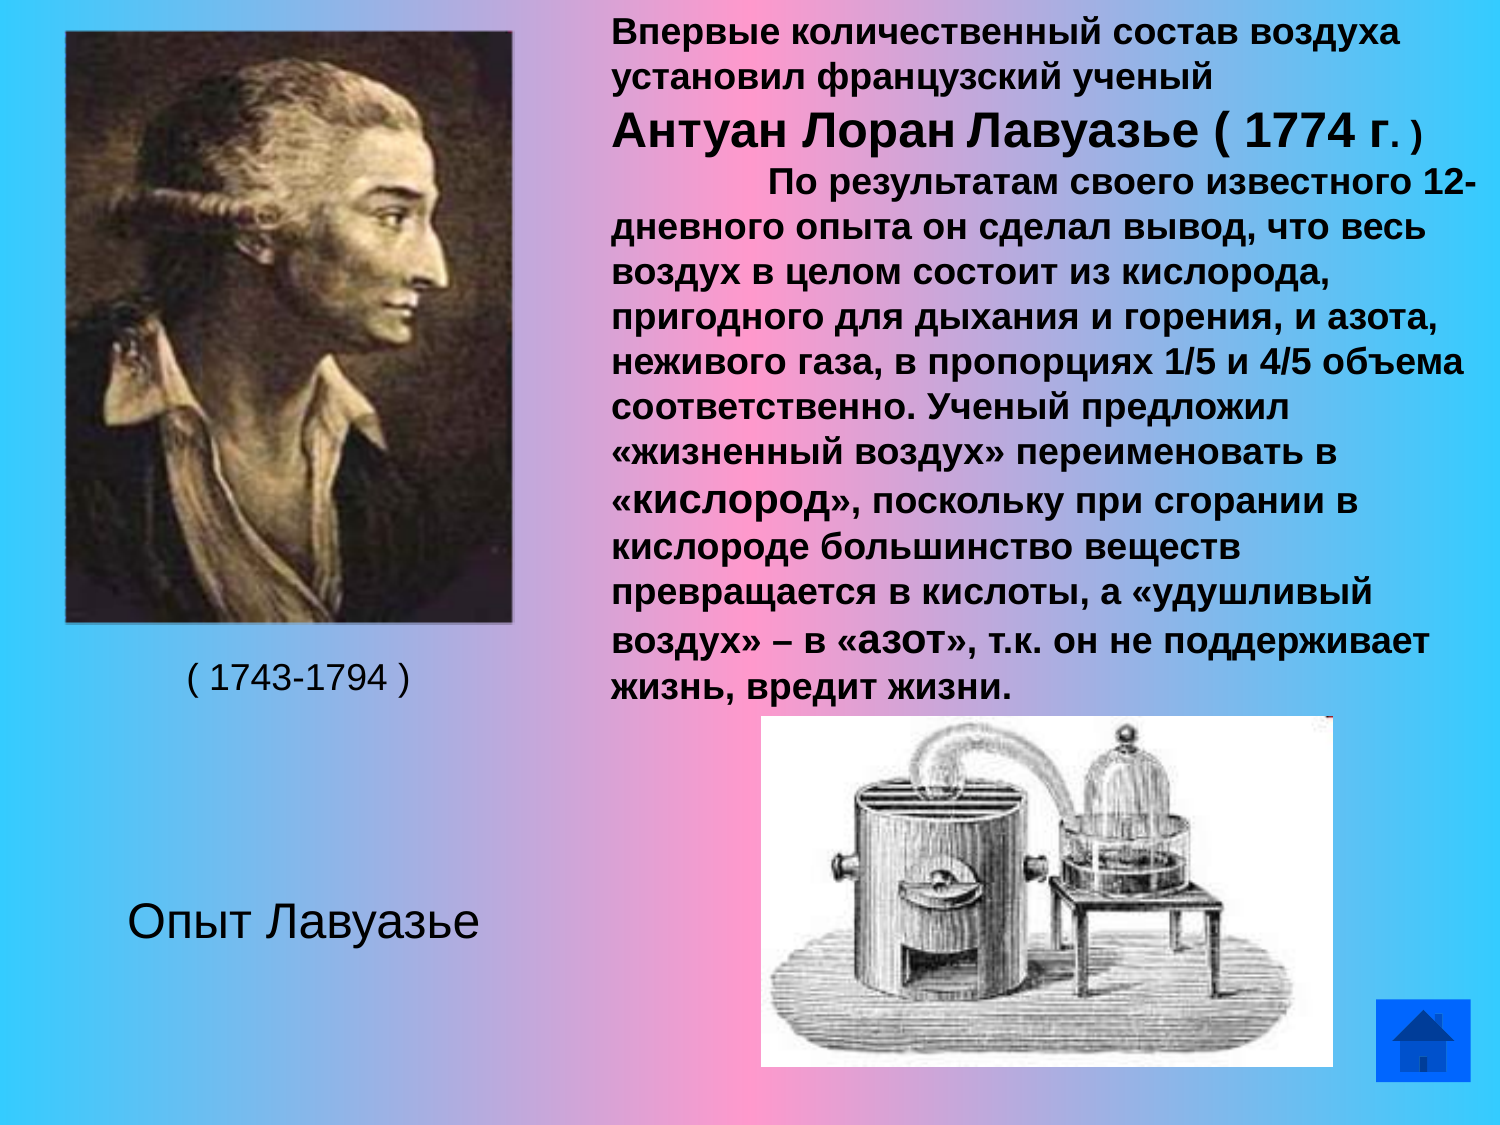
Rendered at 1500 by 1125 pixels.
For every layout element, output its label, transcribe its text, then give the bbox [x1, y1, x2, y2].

picture [761, 715, 1333, 1067]
text_box [1376, 999, 1471, 1083]
text_box ( 1743-1794 ) [171, 645, 426, 705]
text_box Опыт Лавуазье [112, 881, 538, 957]
text_box Впервые количественный состав воздуха установил французский ученый Антуан Лоран Лавуазье ( 1774 г. ) По результатам своего известного 12-дневного опыта он сделал вывод, что весь воздух в целом состоит из кислорода, пригодного для дыхания и горения, и азота, неживого газа, в пропорциях 1/5 и 4/5 объема соответственно. Ученый предложил «жизненный воздух» переименовать в «кислород», поскольку при сгорании в кислороде большинство веществ превращается в кислоты, а «удушливый воздух» – в «азот», т.к. он не поддерживает жизнь, вредит жизни. [596, 0, 1500, 715]
picture [64, 30, 515, 625]
